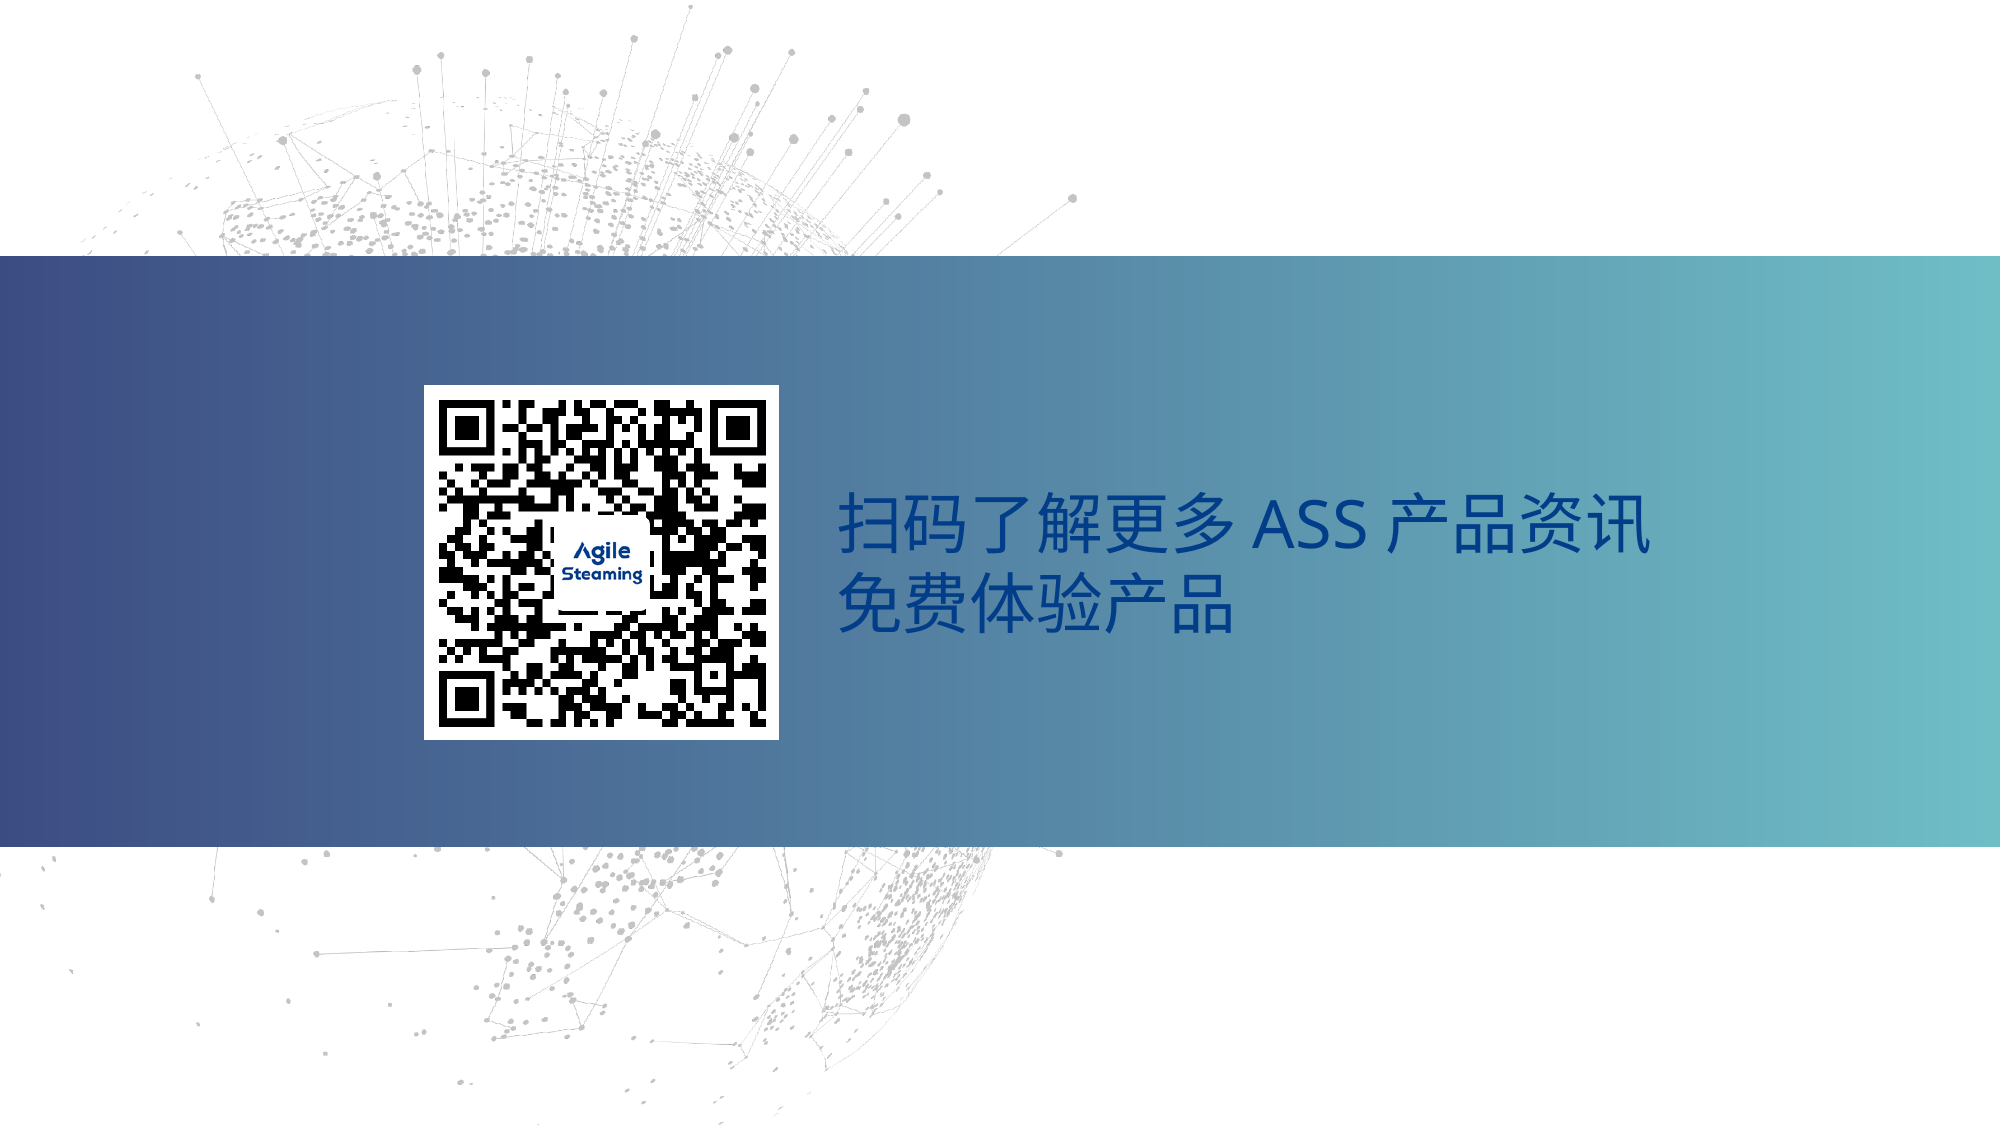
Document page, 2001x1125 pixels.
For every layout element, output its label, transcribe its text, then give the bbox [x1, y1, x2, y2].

text_box 扫码了解更多ASS产品资讯 免费体验产品 [821, 474, 1667, 649]
picture [424, 385, 779, 740]
